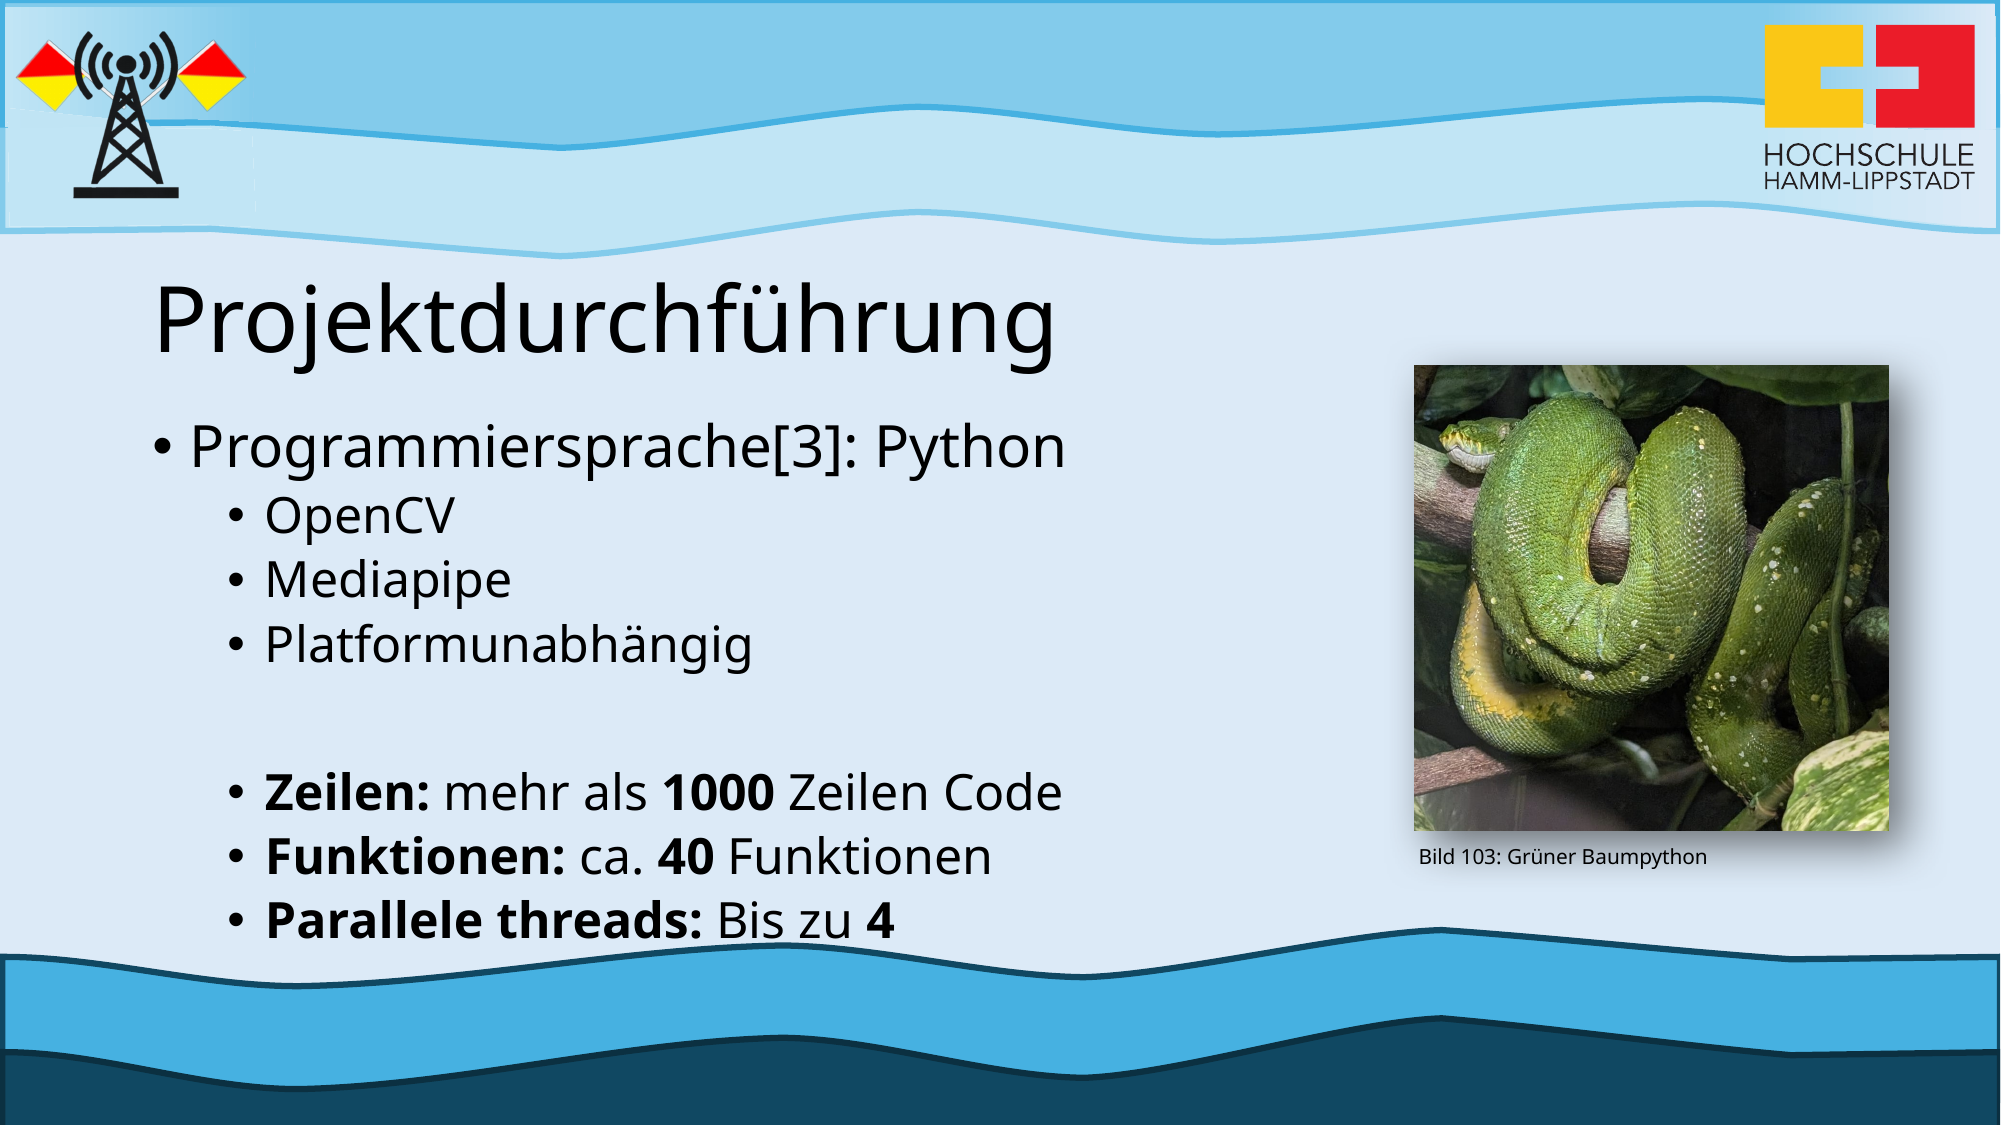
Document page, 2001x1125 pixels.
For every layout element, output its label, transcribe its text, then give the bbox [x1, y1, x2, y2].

picture [7, 12, 256, 237]
text_box Bild 103: Grüner Baumpython [1403, 836, 1723, 877]
title Projektdurchführung [137, 228, 1863, 417]
list Programmiersprache[3]: Python OpenCV Mediapipe Platformunabhängig Zeilen: mehr als 1000 Zeilen Code Funktionen: ca. 40 Funktionen Parallele threads: Bis zu 4 [137, 417, 1863, 946]
picture [1413, 364, 1889, 831]
